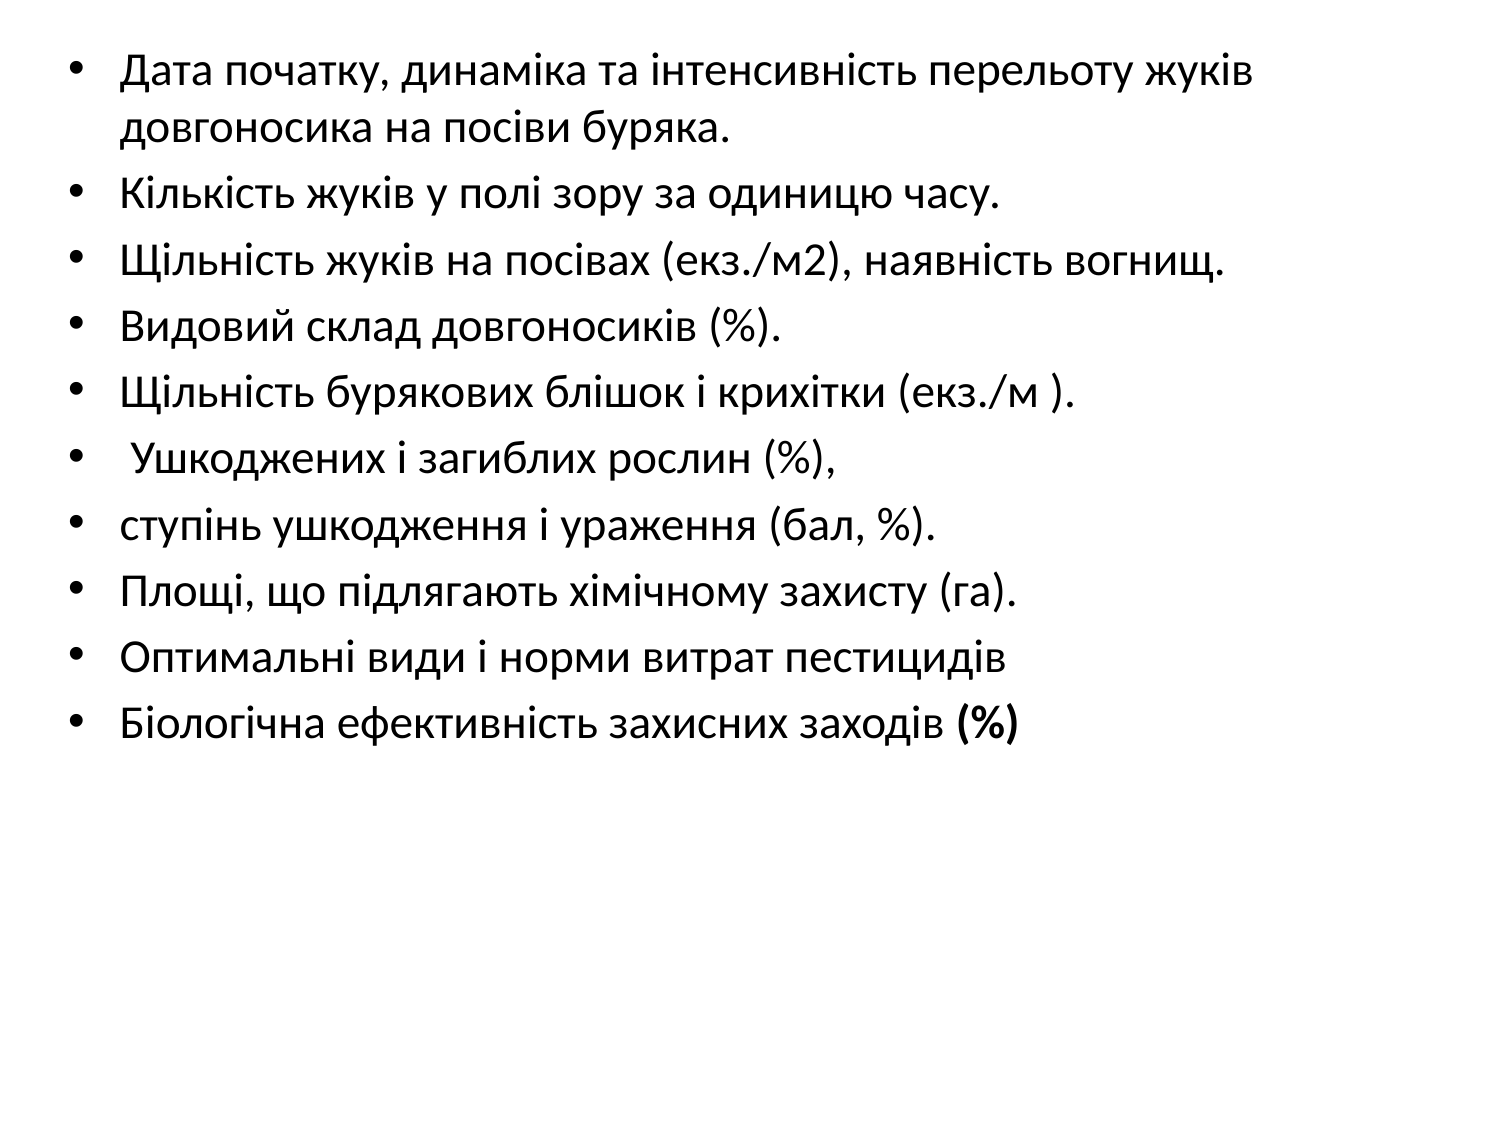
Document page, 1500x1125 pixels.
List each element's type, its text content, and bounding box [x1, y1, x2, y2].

list Дата початку, динаміка та інтенсивність перельоту жуків довгоносика на посіви буряка. Кількість жуків у полі зору за одиницю часу. Щільність жуків на посівах (екз./м2), наявність вогнищ. Видовий склад довгоносиків (%). Щільність бурякових блішок і крихітки (екз./м ). Ушкоджених і загиблих рослин (%), ступінь ушкодження і ураження (бал, %). Площі, що підлягають хімічному захисту (га). Оптимальні види і норми витрат пестицидів Біологічна ефективність захисних заходів (%) [53, 30, 1404, 774]
